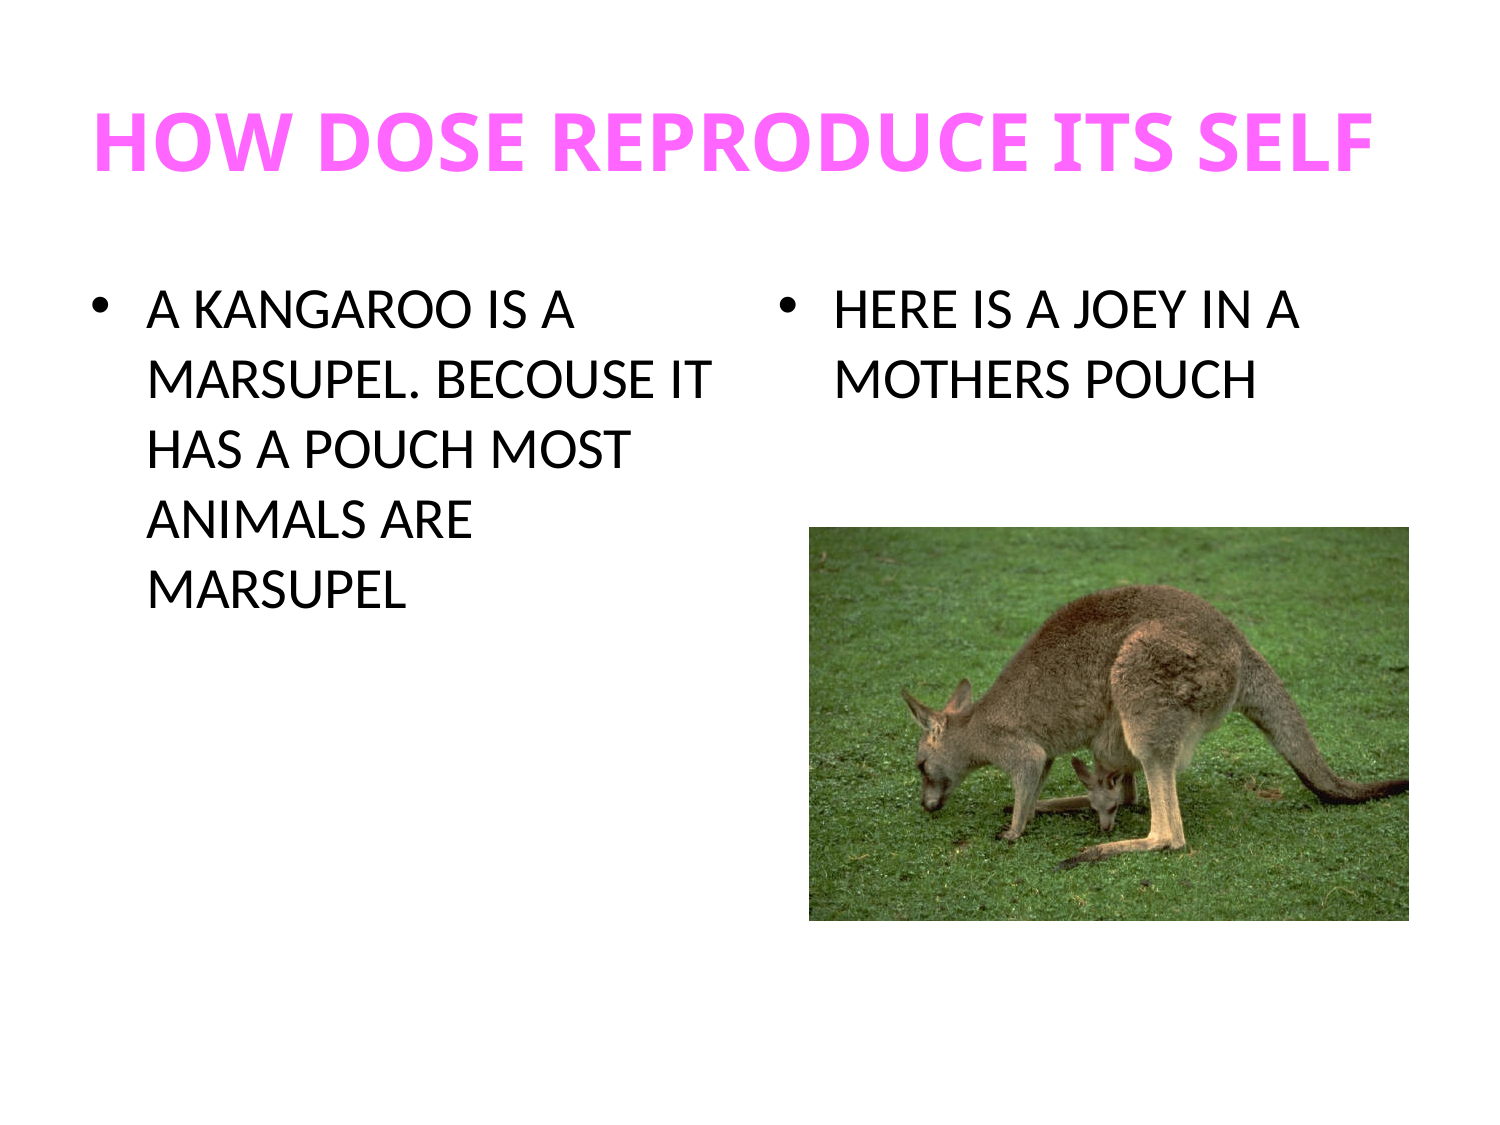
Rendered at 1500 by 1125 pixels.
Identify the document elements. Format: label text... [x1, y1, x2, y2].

picture [808, 526, 1410, 922]
title HOW DOSE REPRODUCE ITS SELF [75, 45, 1425, 233]
list A KANGAROO IS A MARSUPEL. BECOUSE IT HAS A POUCH MOST ANIMALS ARE MARSUPEL [75, 262, 738, 1005]
list HERE IS A JOEY IN A MOTHERS POUCH [762, 262, 1425, 1005]
